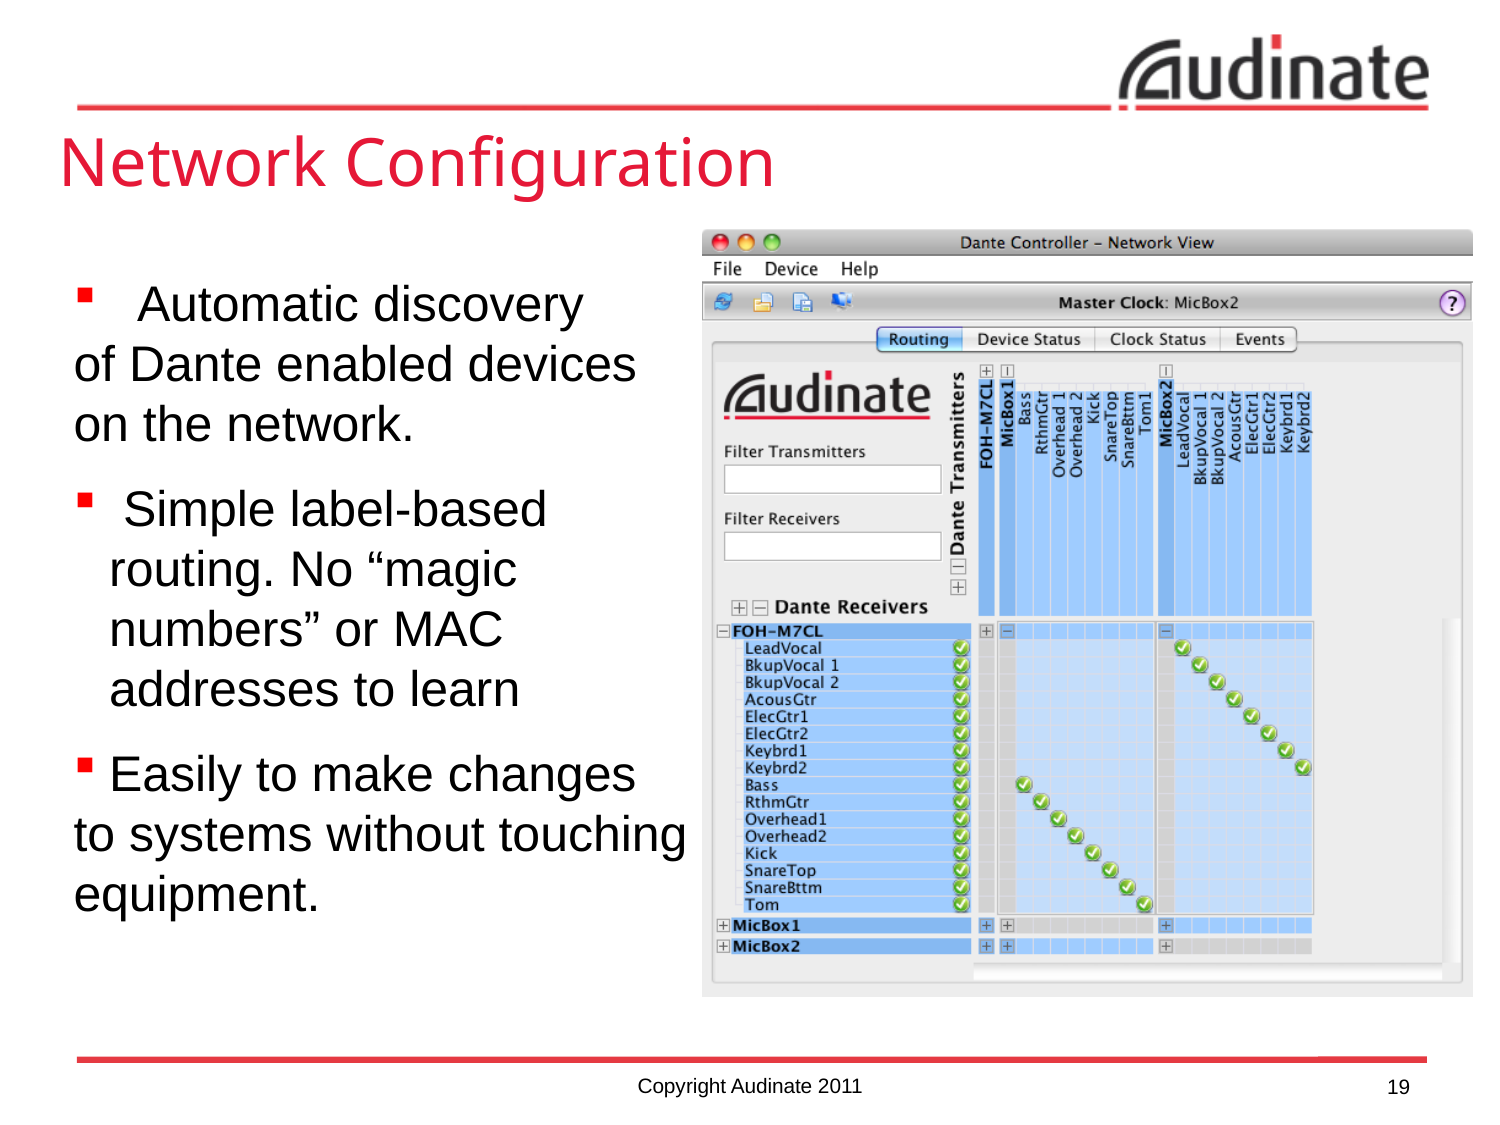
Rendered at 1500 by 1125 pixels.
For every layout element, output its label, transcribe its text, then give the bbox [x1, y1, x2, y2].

slide_number 19 [1074, 1066, 1426, 1103]
footer Copyright Audinate 2011 [512, 1065, 988, 1103]
picture [65, 22, 1443, 125]
picture [702, 228, 1473, 997]
text_box Automatic discovery of Dante enabled devices on the network. Simple label-based routing. No “magic numbers” or MAC addresses to learn Easily to make changes to systems without touching equipment. [58, 264, 697, 929]
text_box Network Configuration [58, 119, 1324, 200]
